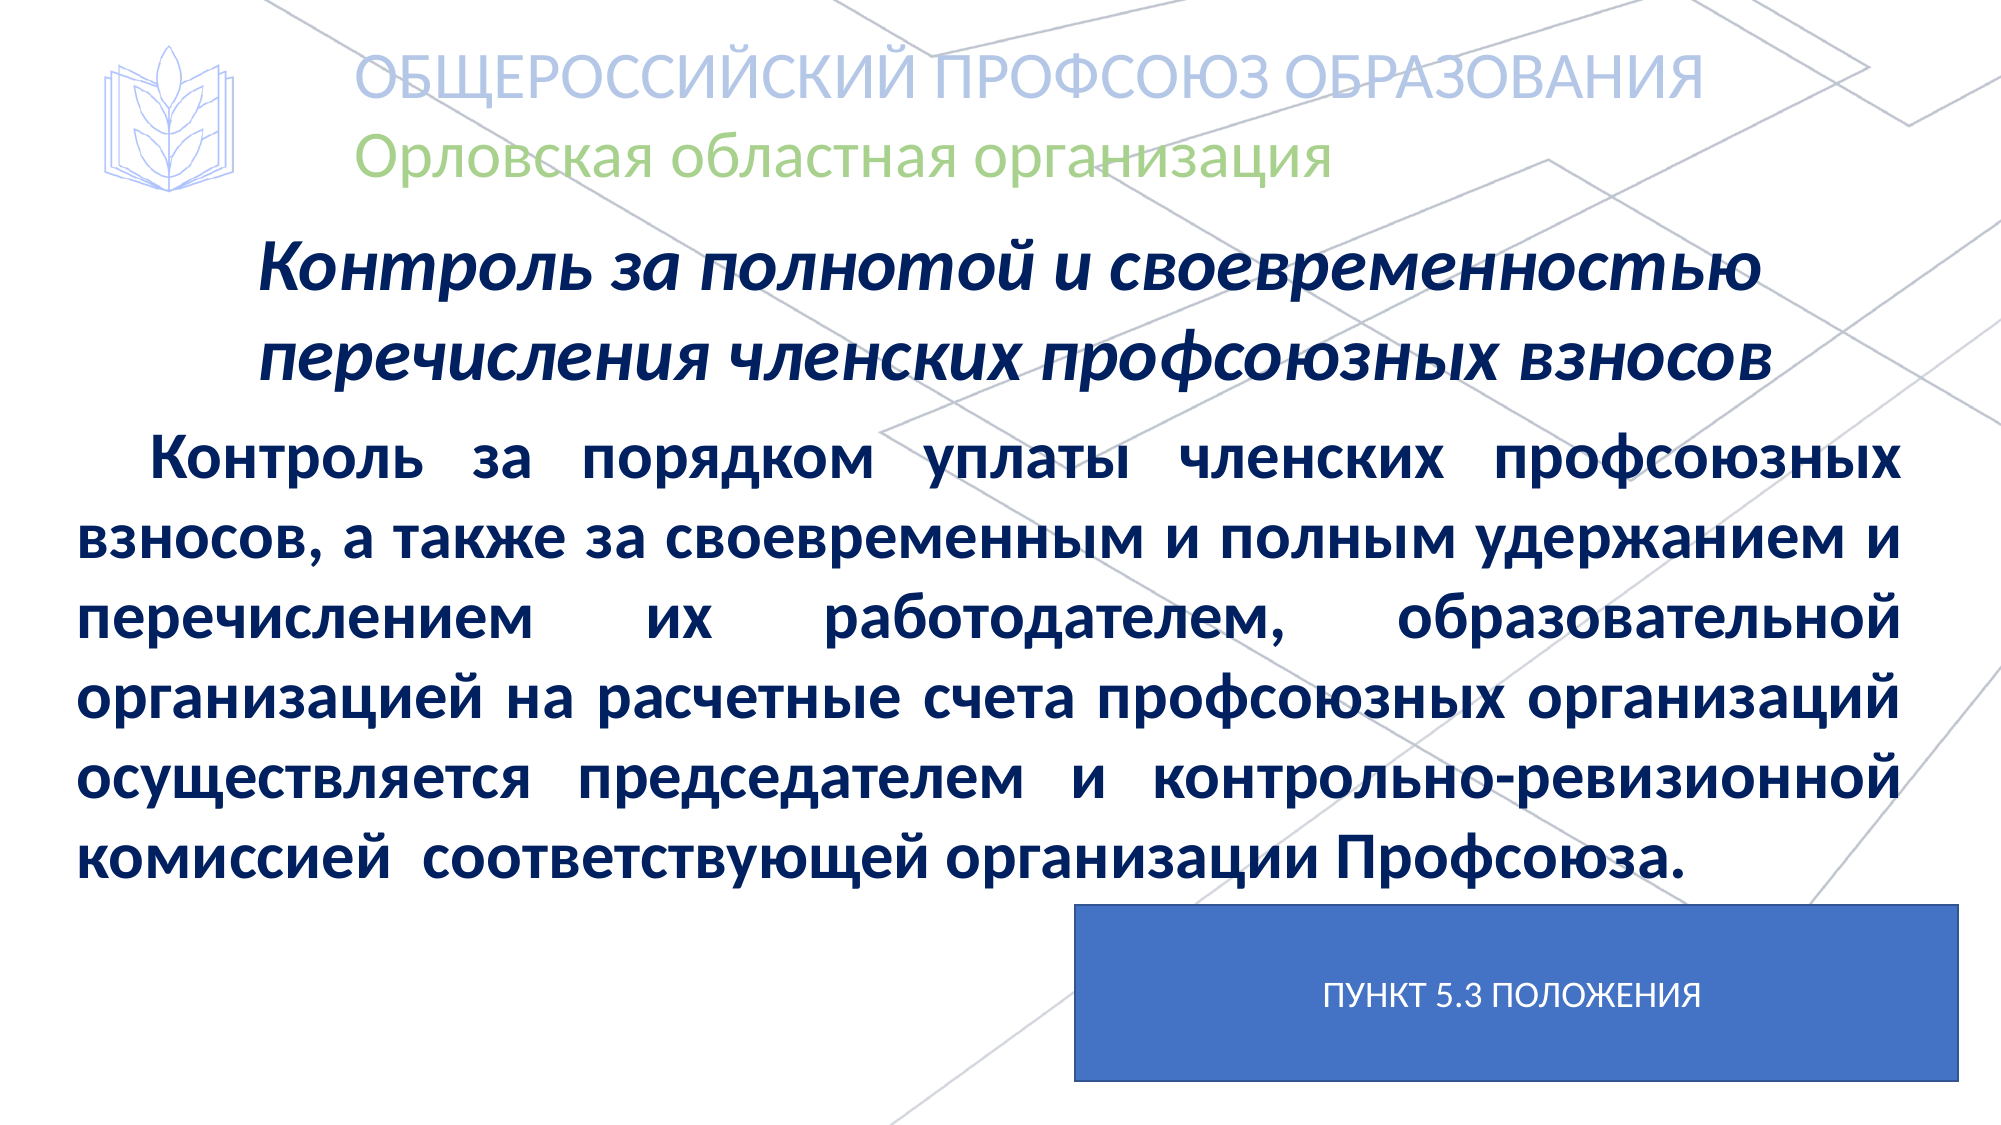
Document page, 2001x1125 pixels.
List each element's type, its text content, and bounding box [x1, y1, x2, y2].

text_box ПУНКТ 5.3 ПОЛОЖЕНИЯ [1074, 904, 1959, 1082]
text_box ОБЩЕРОССИЙСКИЙ ПРОФСОЮЗ ОБРАЗОВАНИЯ Орловская областная организация [354, 23, 1903, 190]
text_box Контроль за полнотой и своевременностью перечисления членских профсоюзных взносов [243, 207, 1872, 403]
text_box Контроль за порядком уплаты членских профсоюзных взносов, а также за своевременным и полным удержанием и перечислением их работодателем, образовательной организацией на расчетные счета профсоюзных организаций осуществляется председателем и контрольно-ревизионной комиссией соответствующей организации Профсоюза. [61, 404, 1919, 900]
picture [78, 26, 263, 211]
